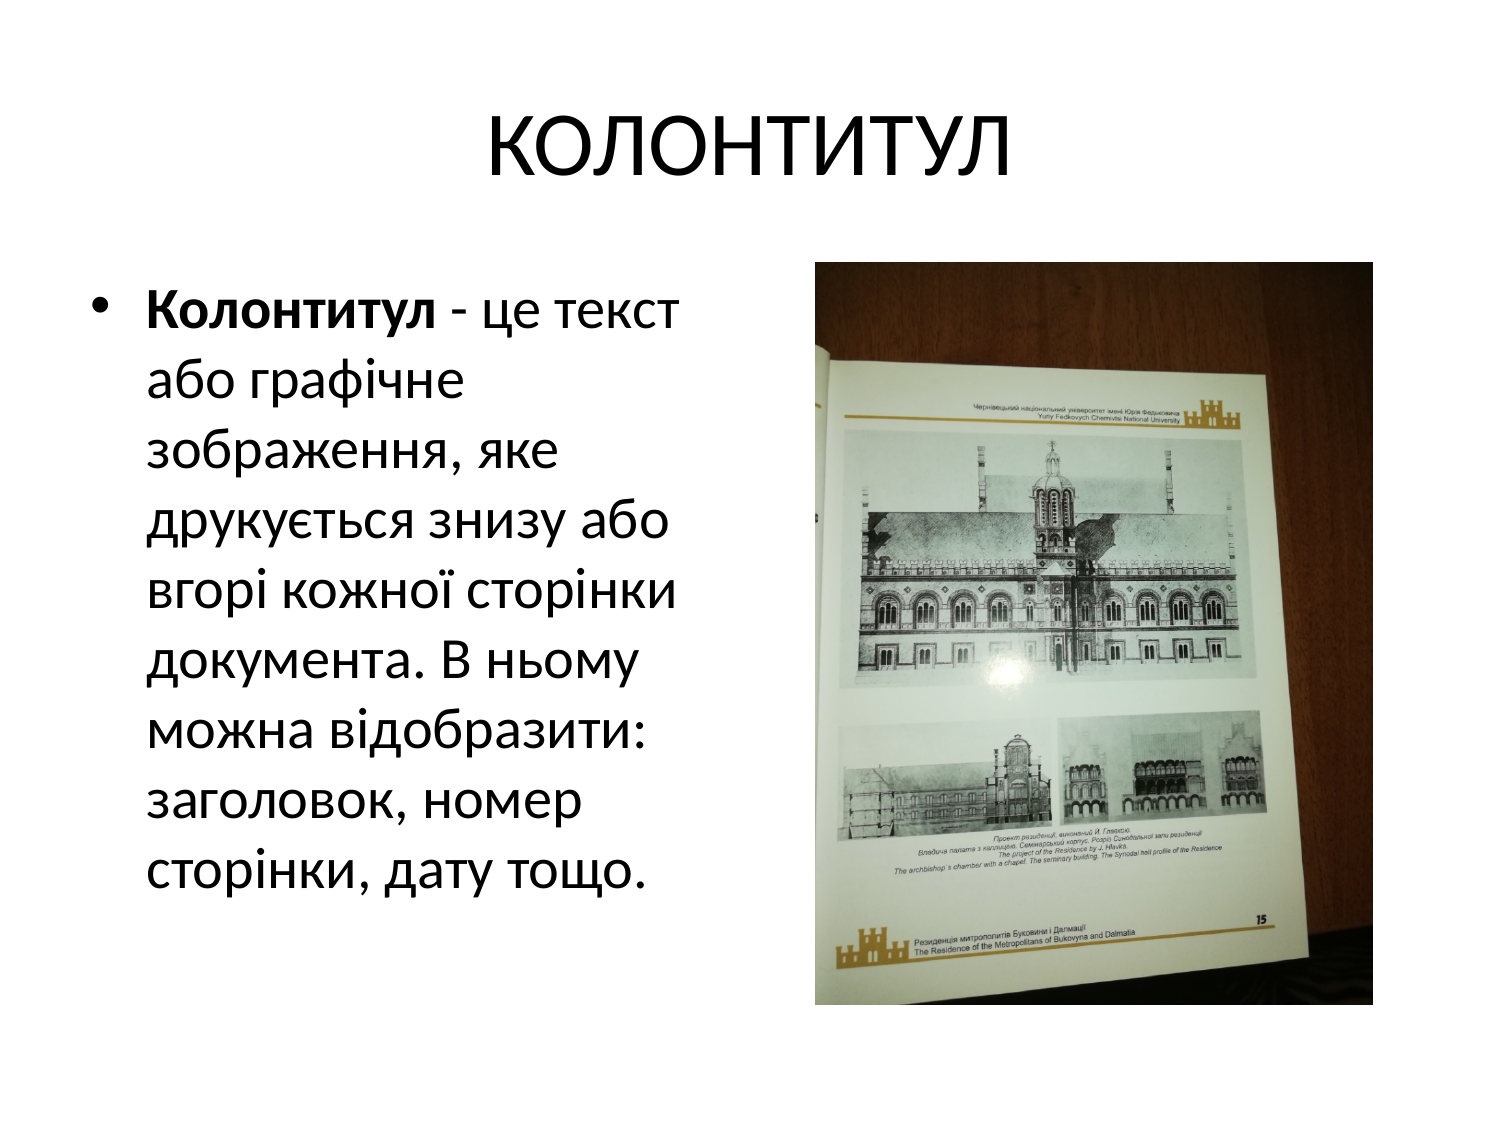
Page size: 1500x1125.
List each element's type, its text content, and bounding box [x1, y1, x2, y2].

list Колонтитул - це текст або графічне зображення, яке друкується знизу або вгорі кожної сторінки документа. В ньому можна відобразити: заголовок, номер сторінки, дату тощо. [74, 262, 738, 1006]
title КОЛОНТИТУЛ [74, 44, 1426, 233]
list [815, 262, 1373, 1006]
